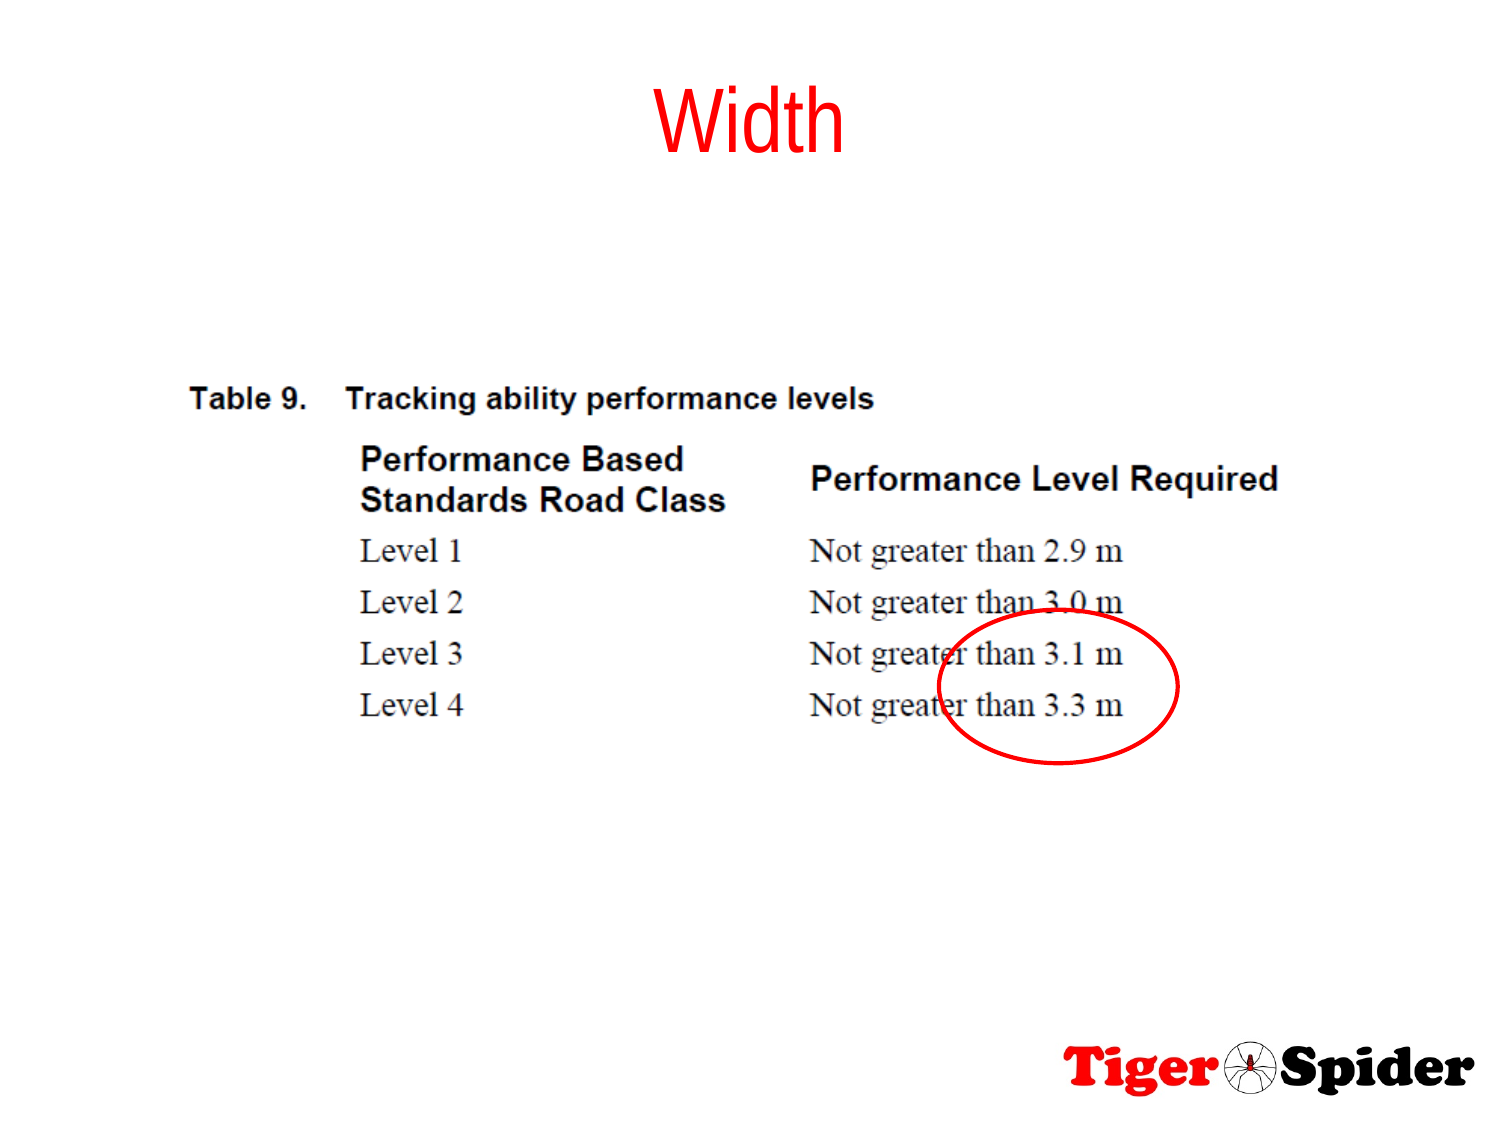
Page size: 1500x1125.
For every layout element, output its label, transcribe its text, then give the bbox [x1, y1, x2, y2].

picture [175, 361, 1345, 744]
title Width [0, 0, 1500, 233]
text_box [990, 752, 1127, 766]
picture [1033, 1023, 1500, 1102]
